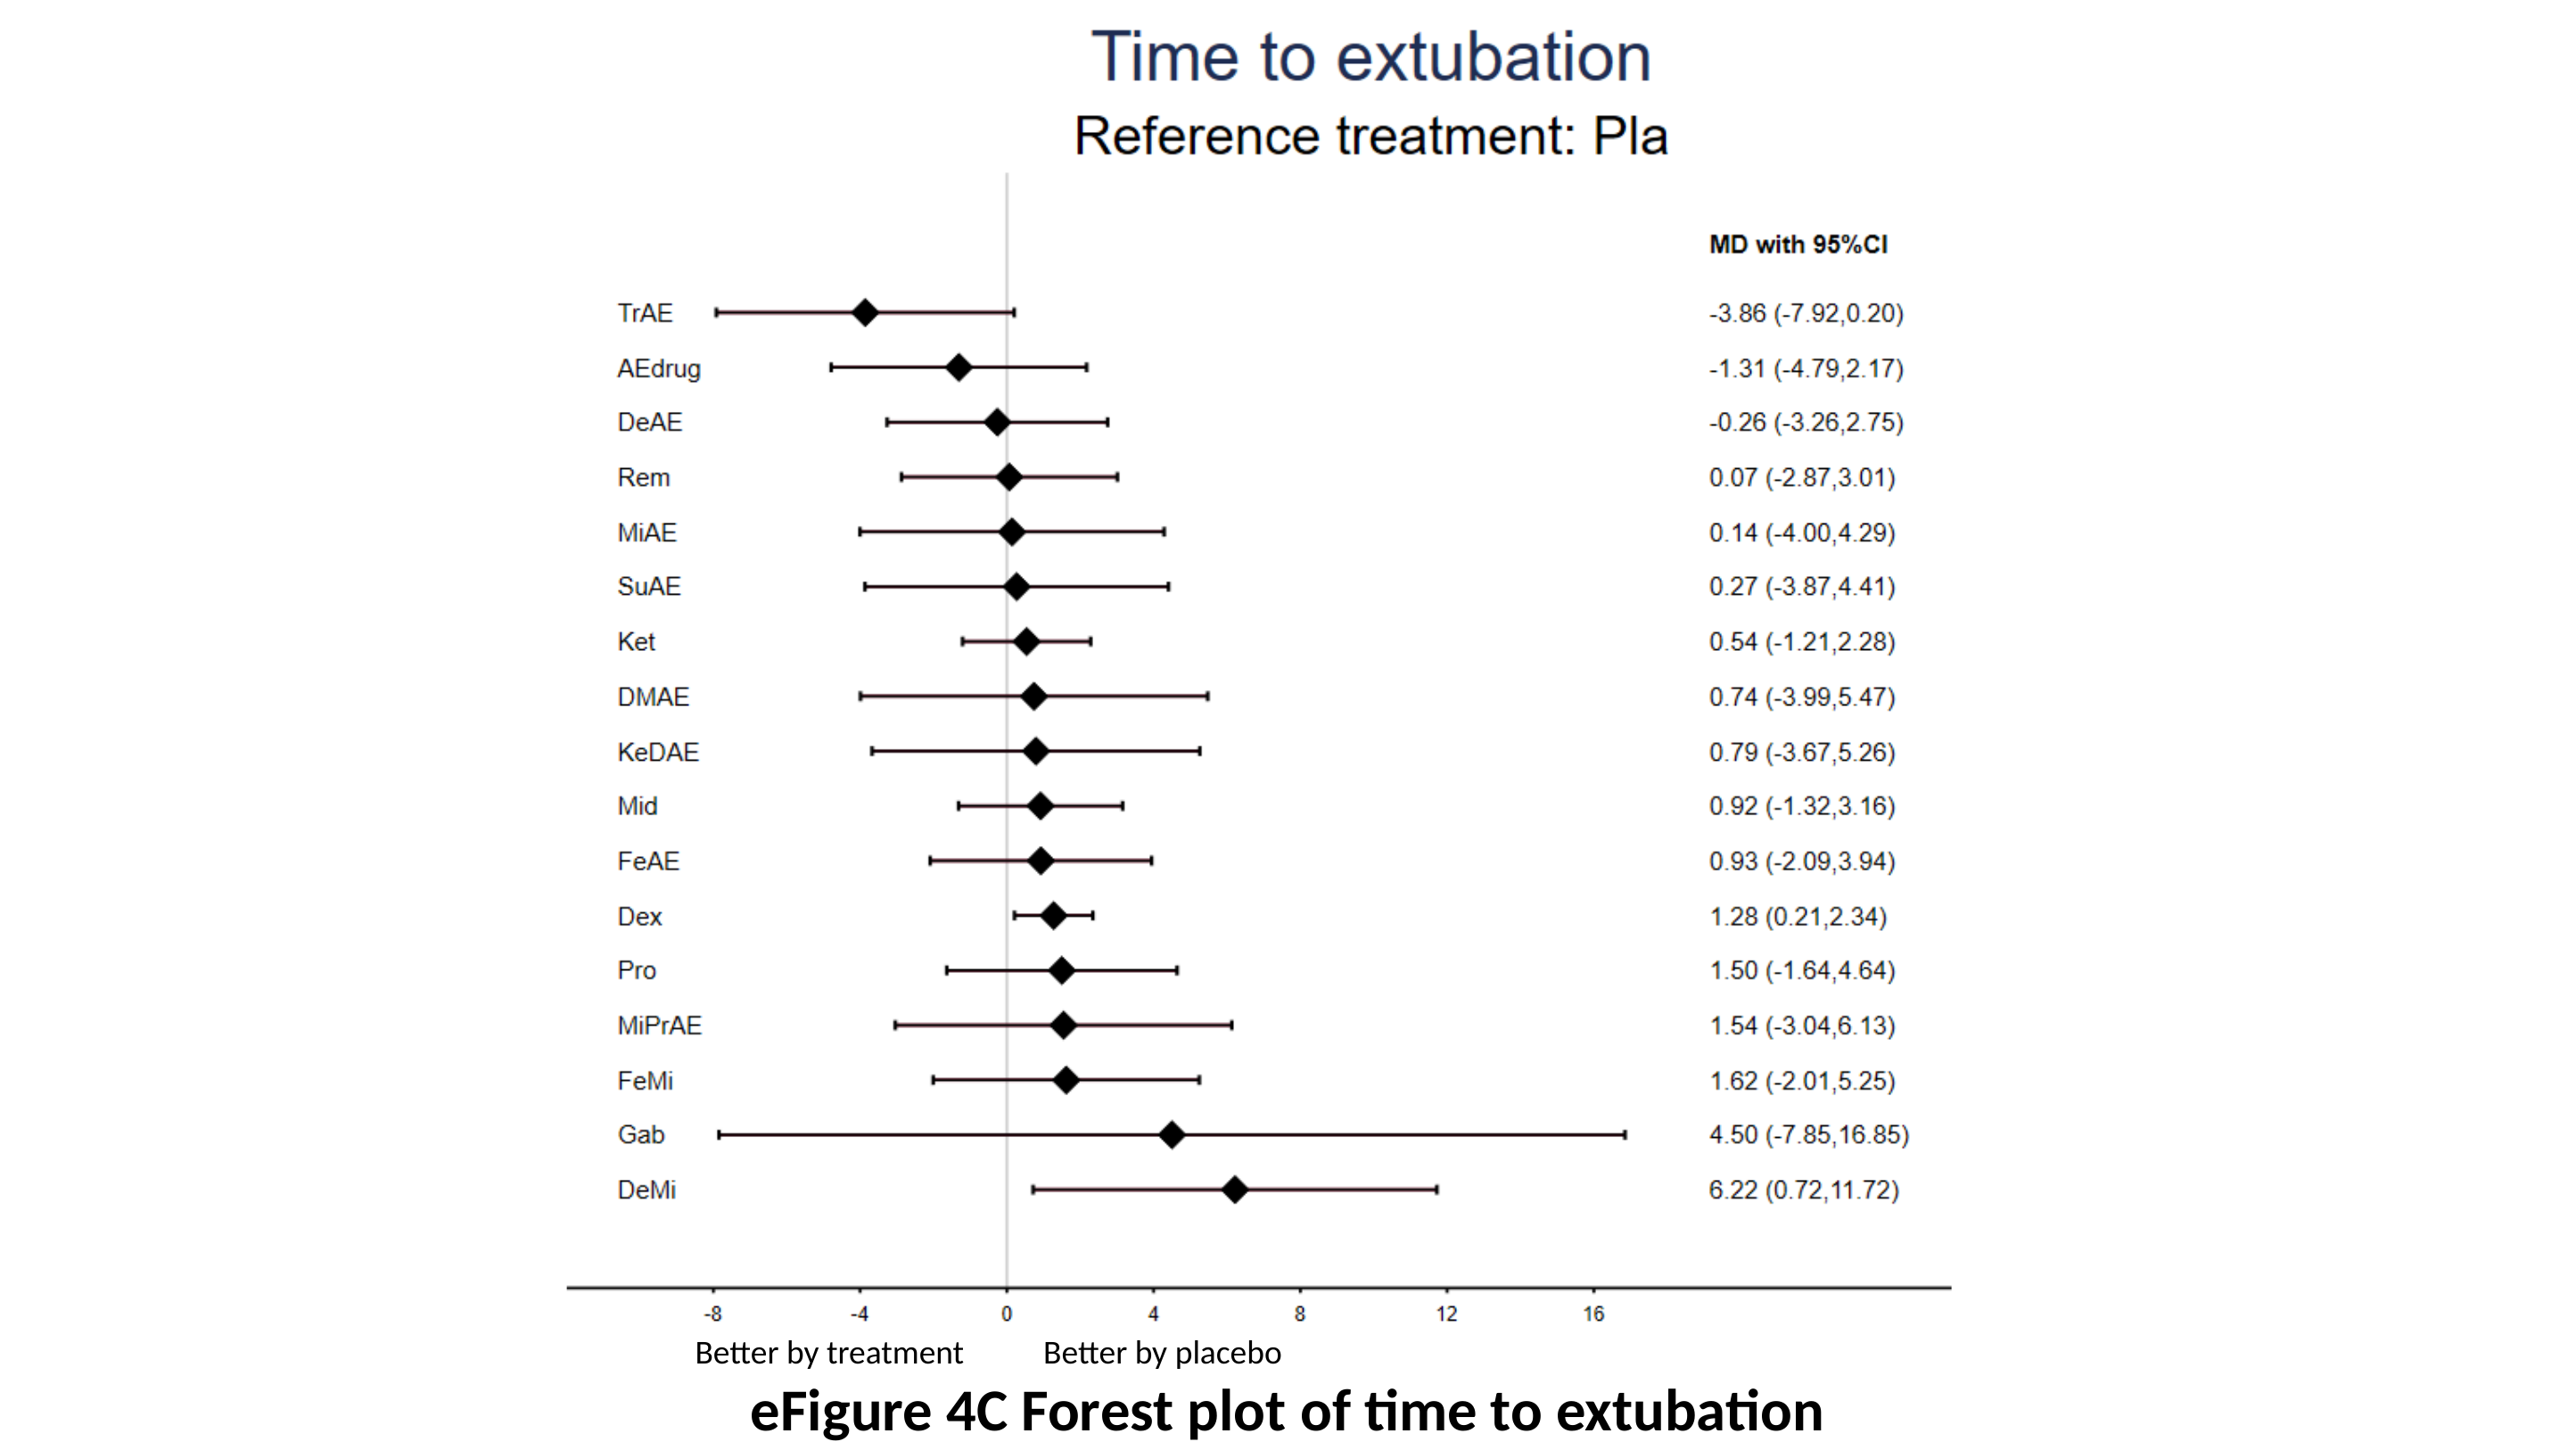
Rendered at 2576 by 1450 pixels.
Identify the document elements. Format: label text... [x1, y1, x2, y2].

picture [566, 1, 1952, 1336]
text_box Better by treatment [514, 1323, 978, 1377]
text_box eFigure 4C Forest plot of time to extubation [0, 1364, 2576, 1449]
text_box Better by placebo [1030, 1336, 1494, 1377]
